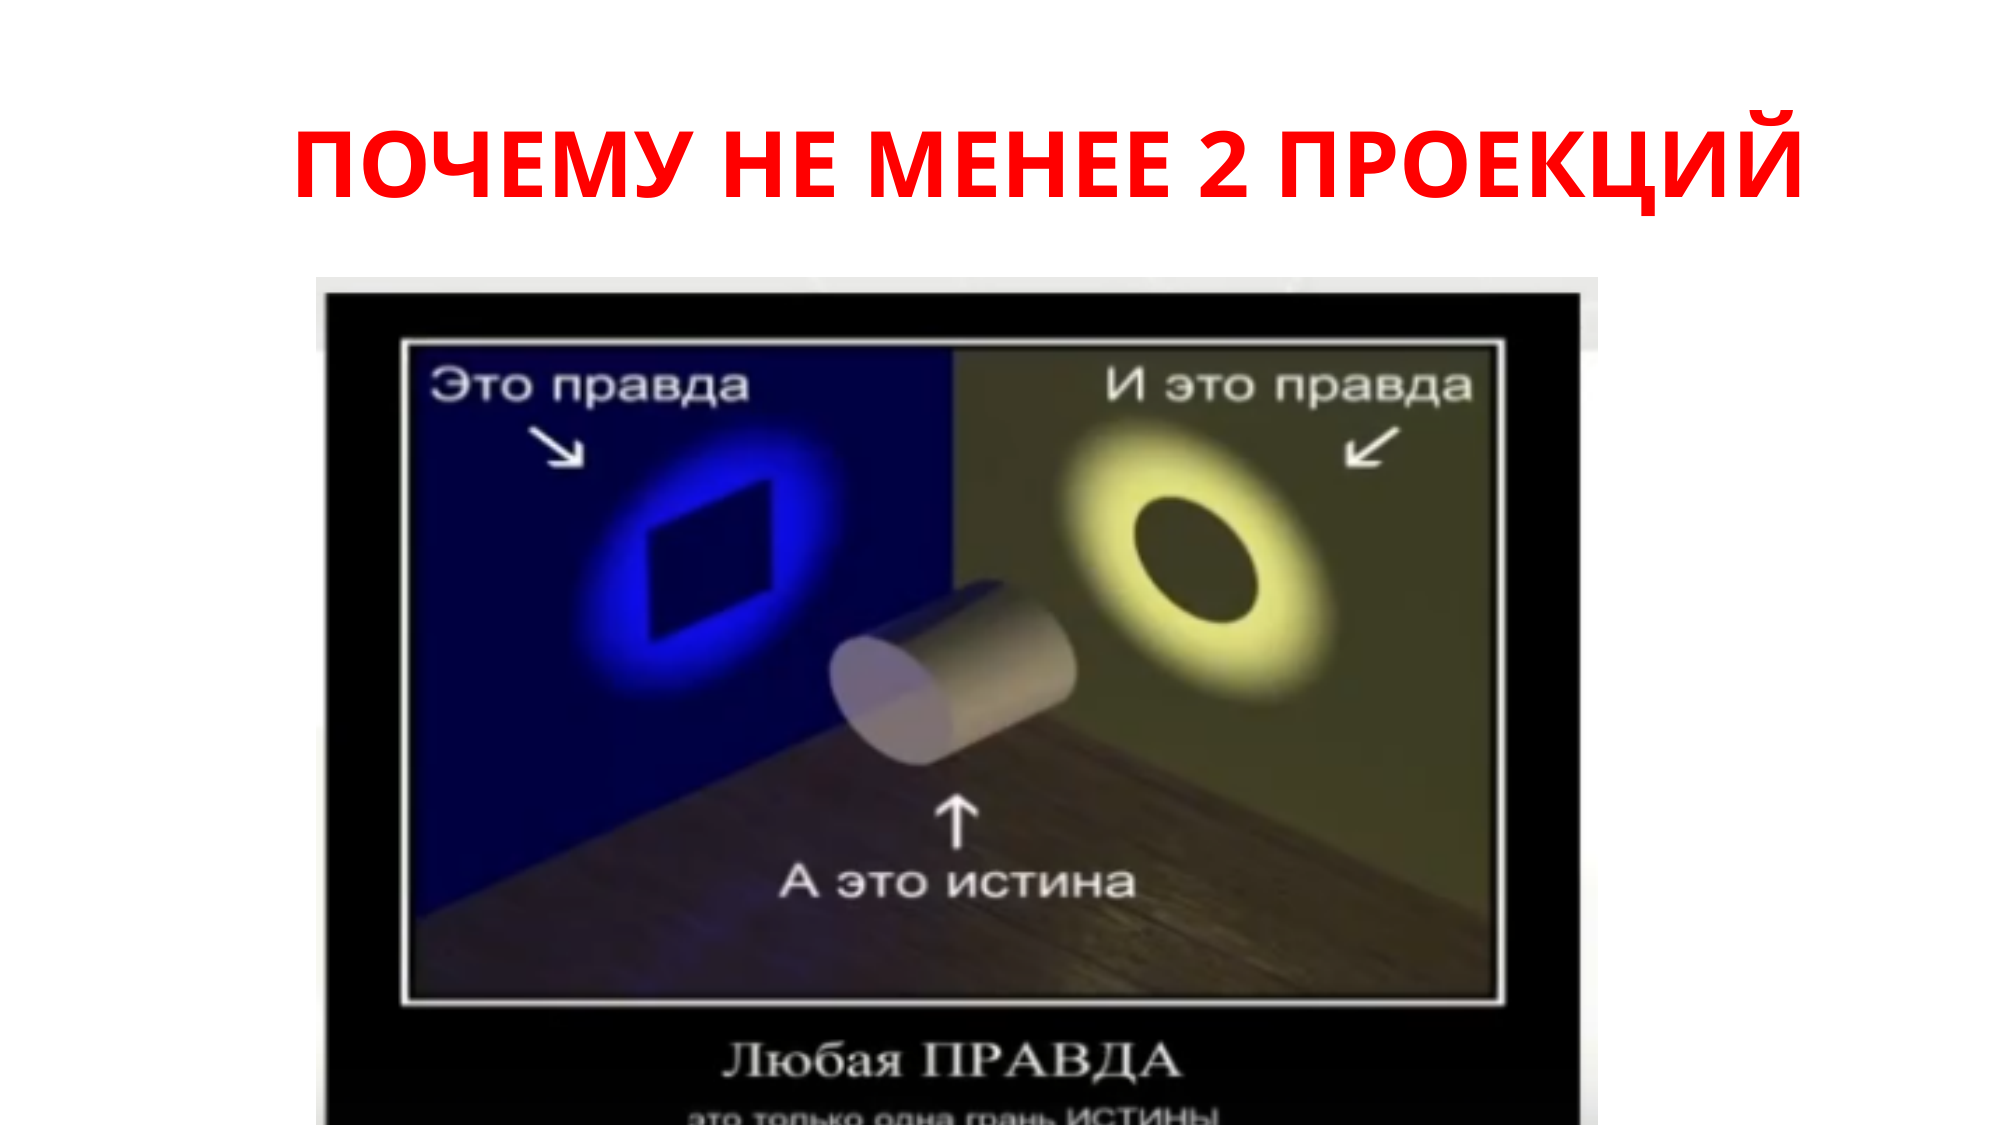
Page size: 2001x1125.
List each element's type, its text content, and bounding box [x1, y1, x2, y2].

picture [316, 277, 1598, 1125]
title ПОЧЕМУ НЕ МЕНЕЕ 2 ПРОЕКЦИЙ [275, 59, 2000, 277]
